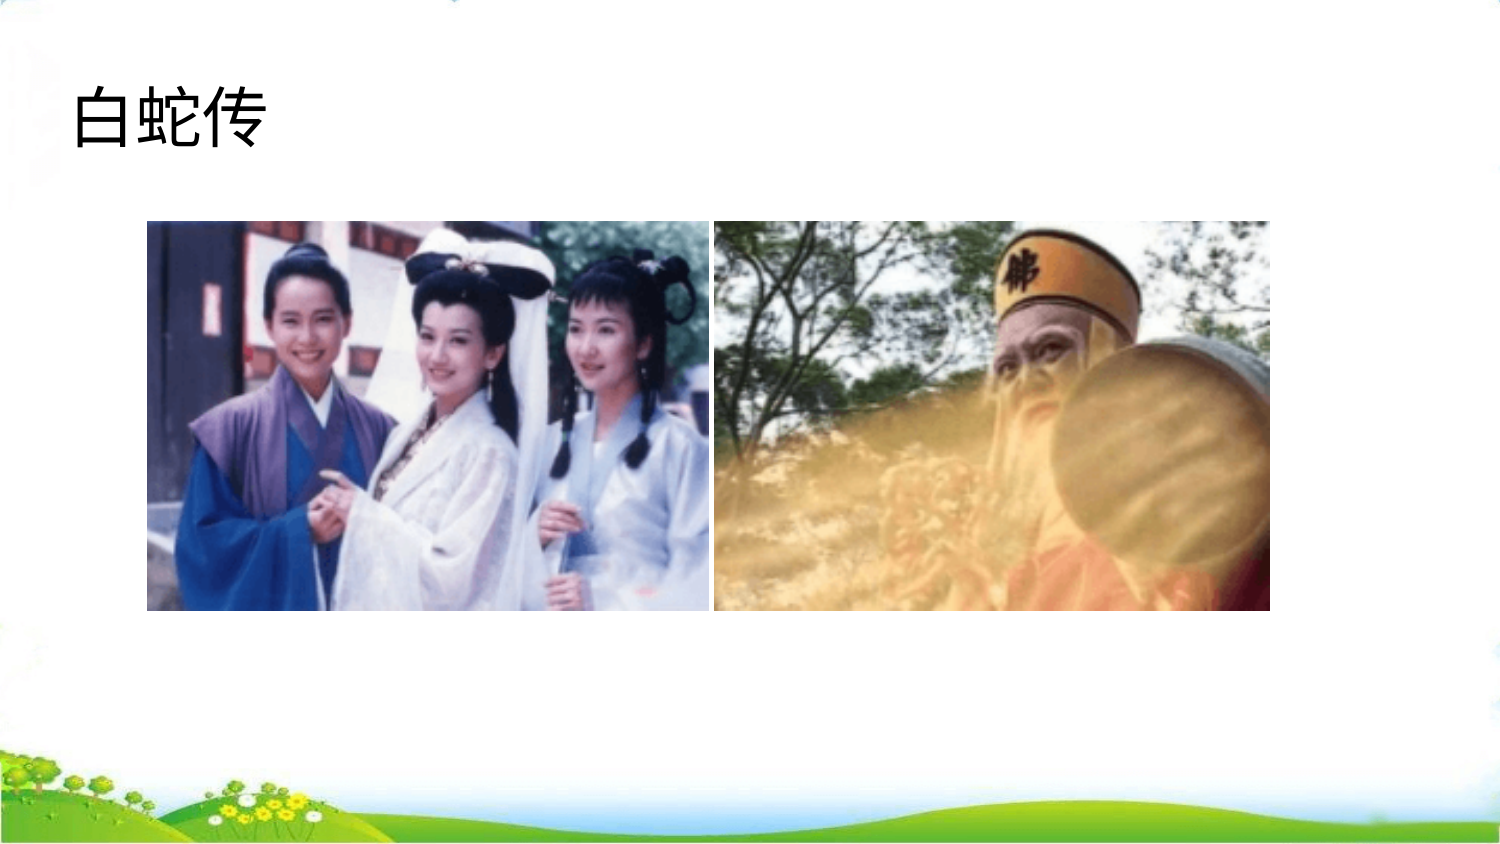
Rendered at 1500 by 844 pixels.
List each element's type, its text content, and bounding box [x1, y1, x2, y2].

text_box 白蛇传 [54, 68, 285, 164]
picture [0, 0, 1500, 844]
